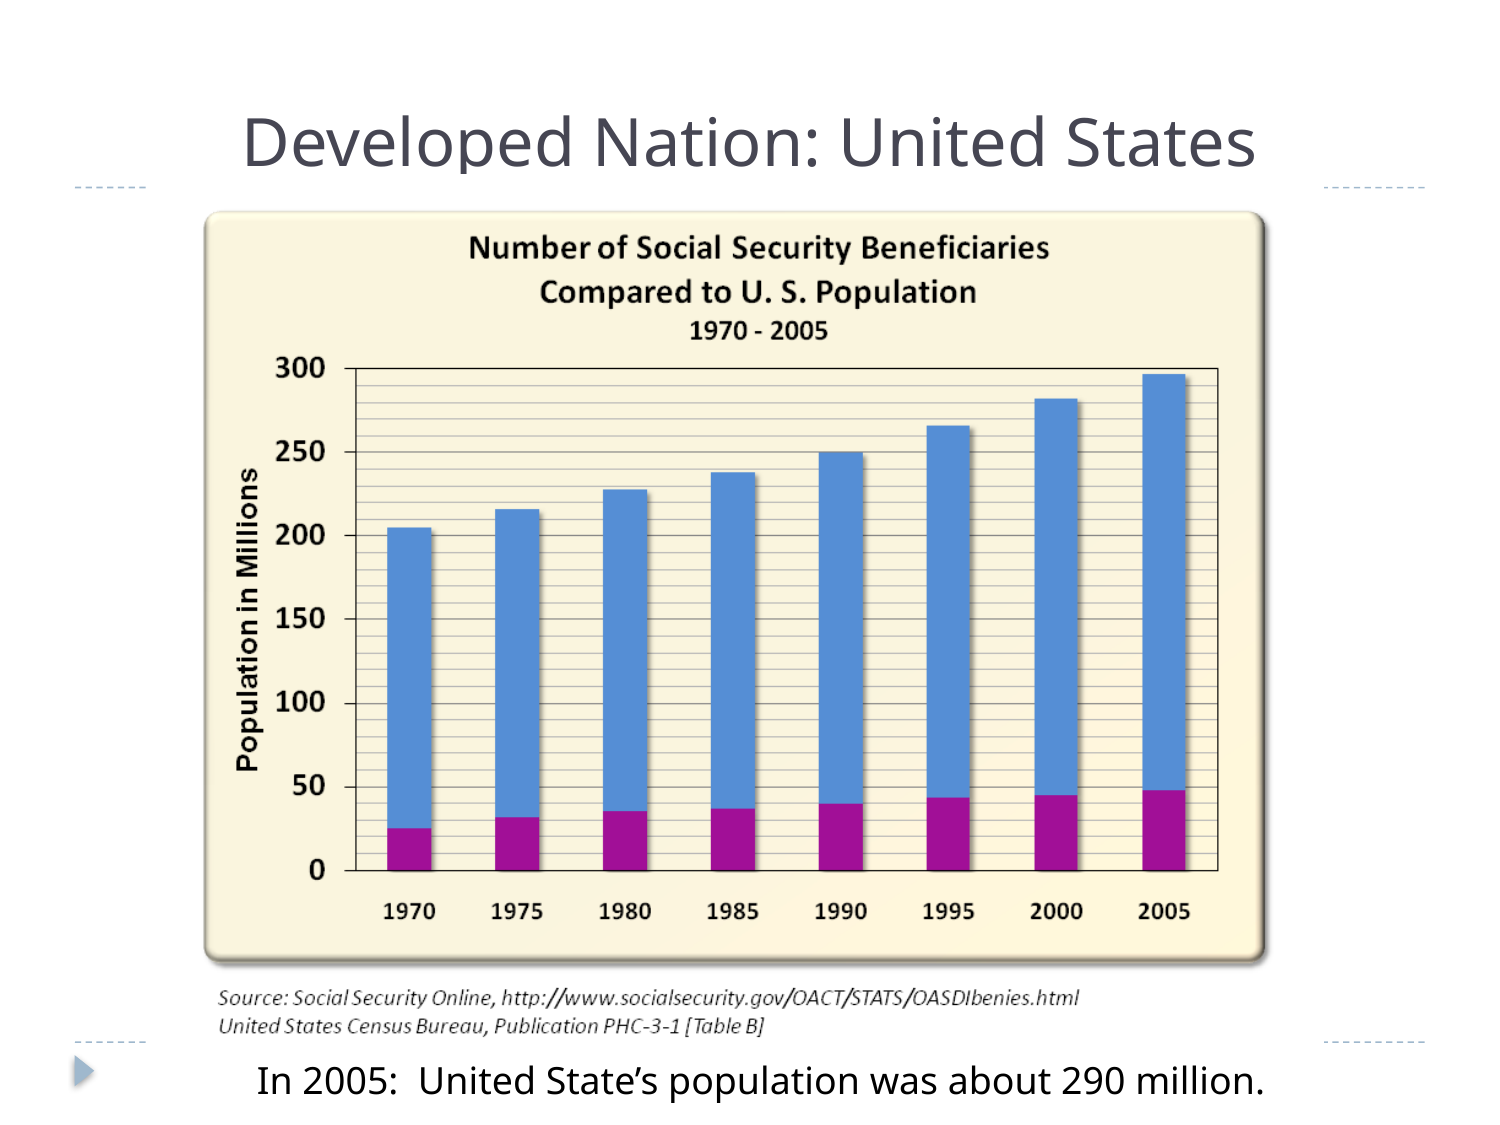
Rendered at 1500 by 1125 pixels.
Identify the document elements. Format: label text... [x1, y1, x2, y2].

title Developed Nation: United States [75, 24, 1425, 174]
text_box In 2005: United State’s population was about 290 million. [242, 1071, 1291, 1110]
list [0, 174, 1471, 1058]
